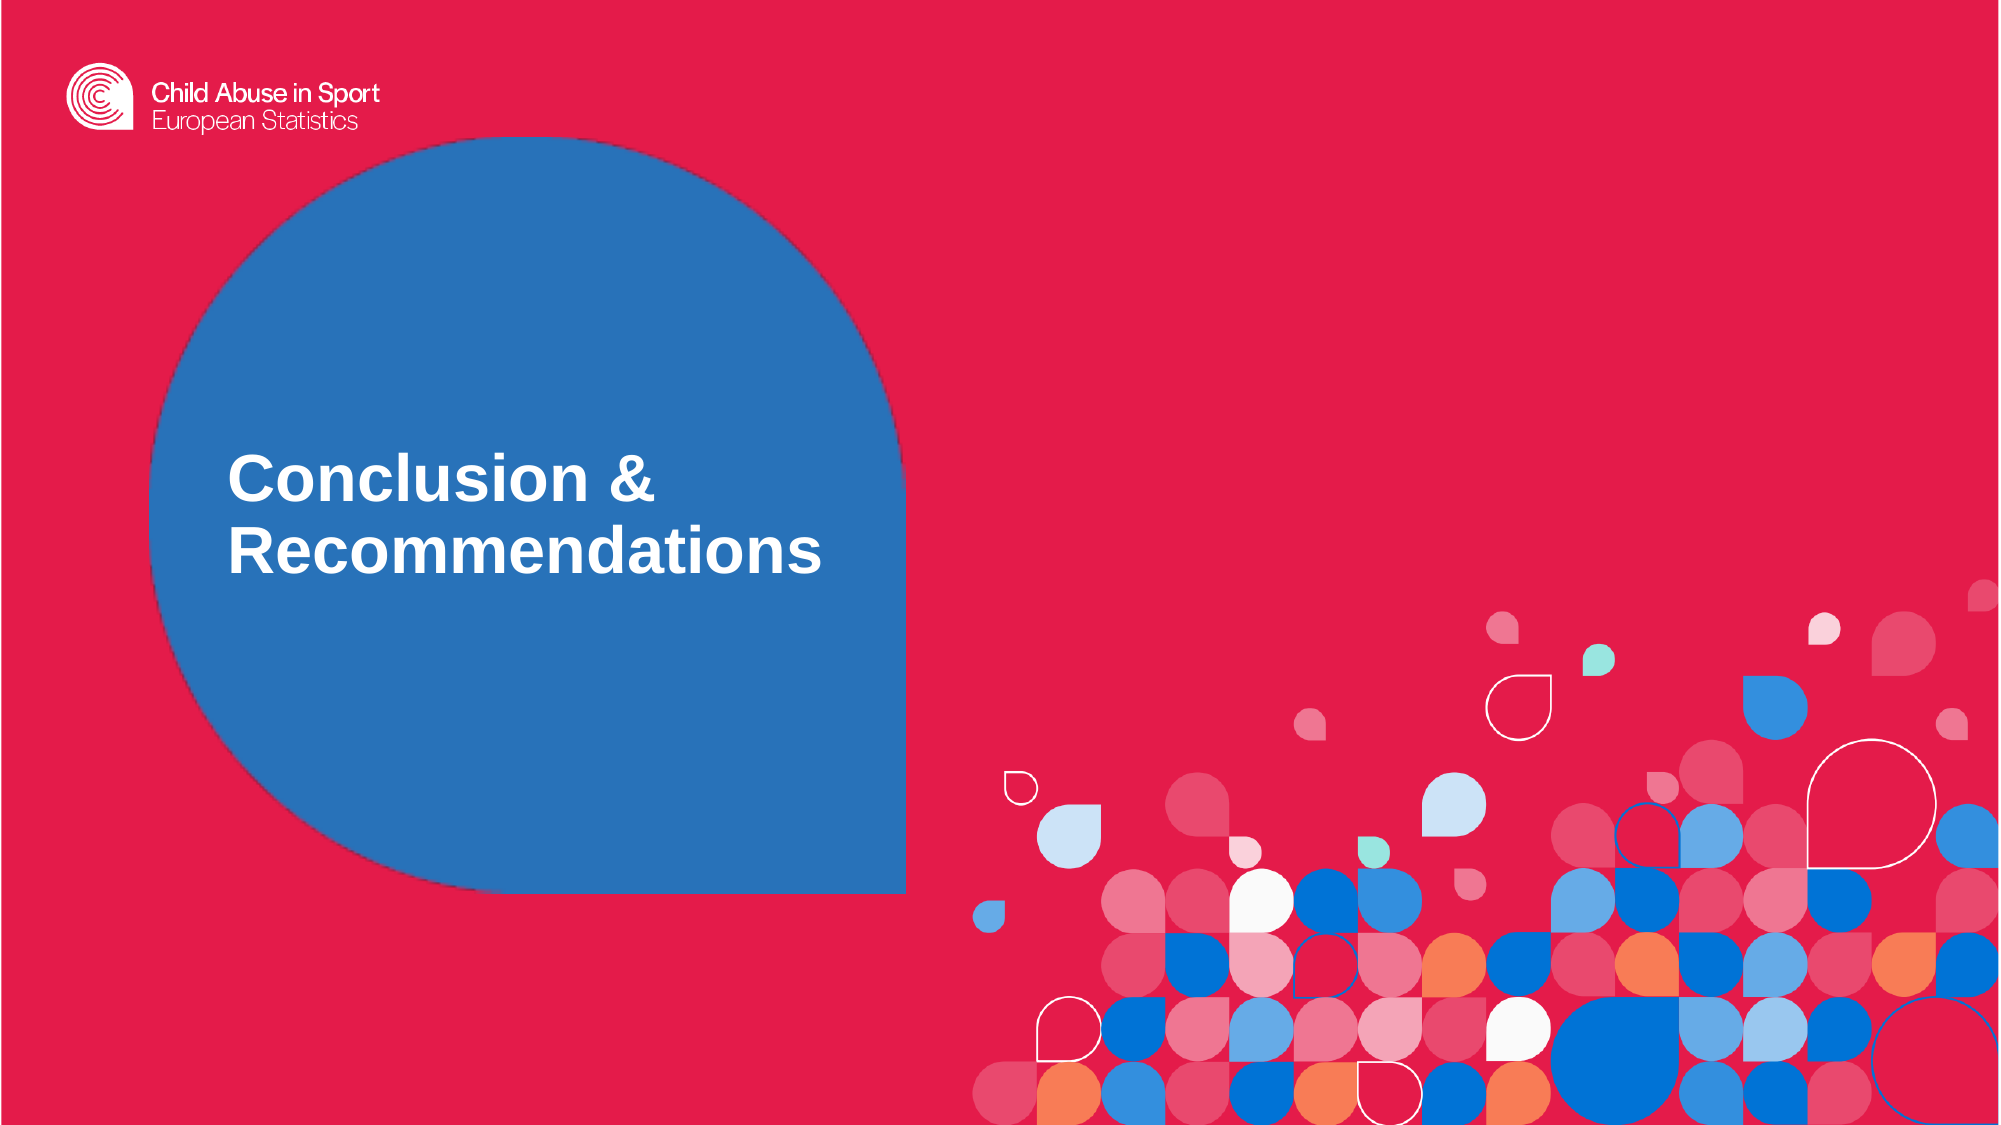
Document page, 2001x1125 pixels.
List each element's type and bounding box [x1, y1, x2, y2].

picture [27, 43, 906, 895]
